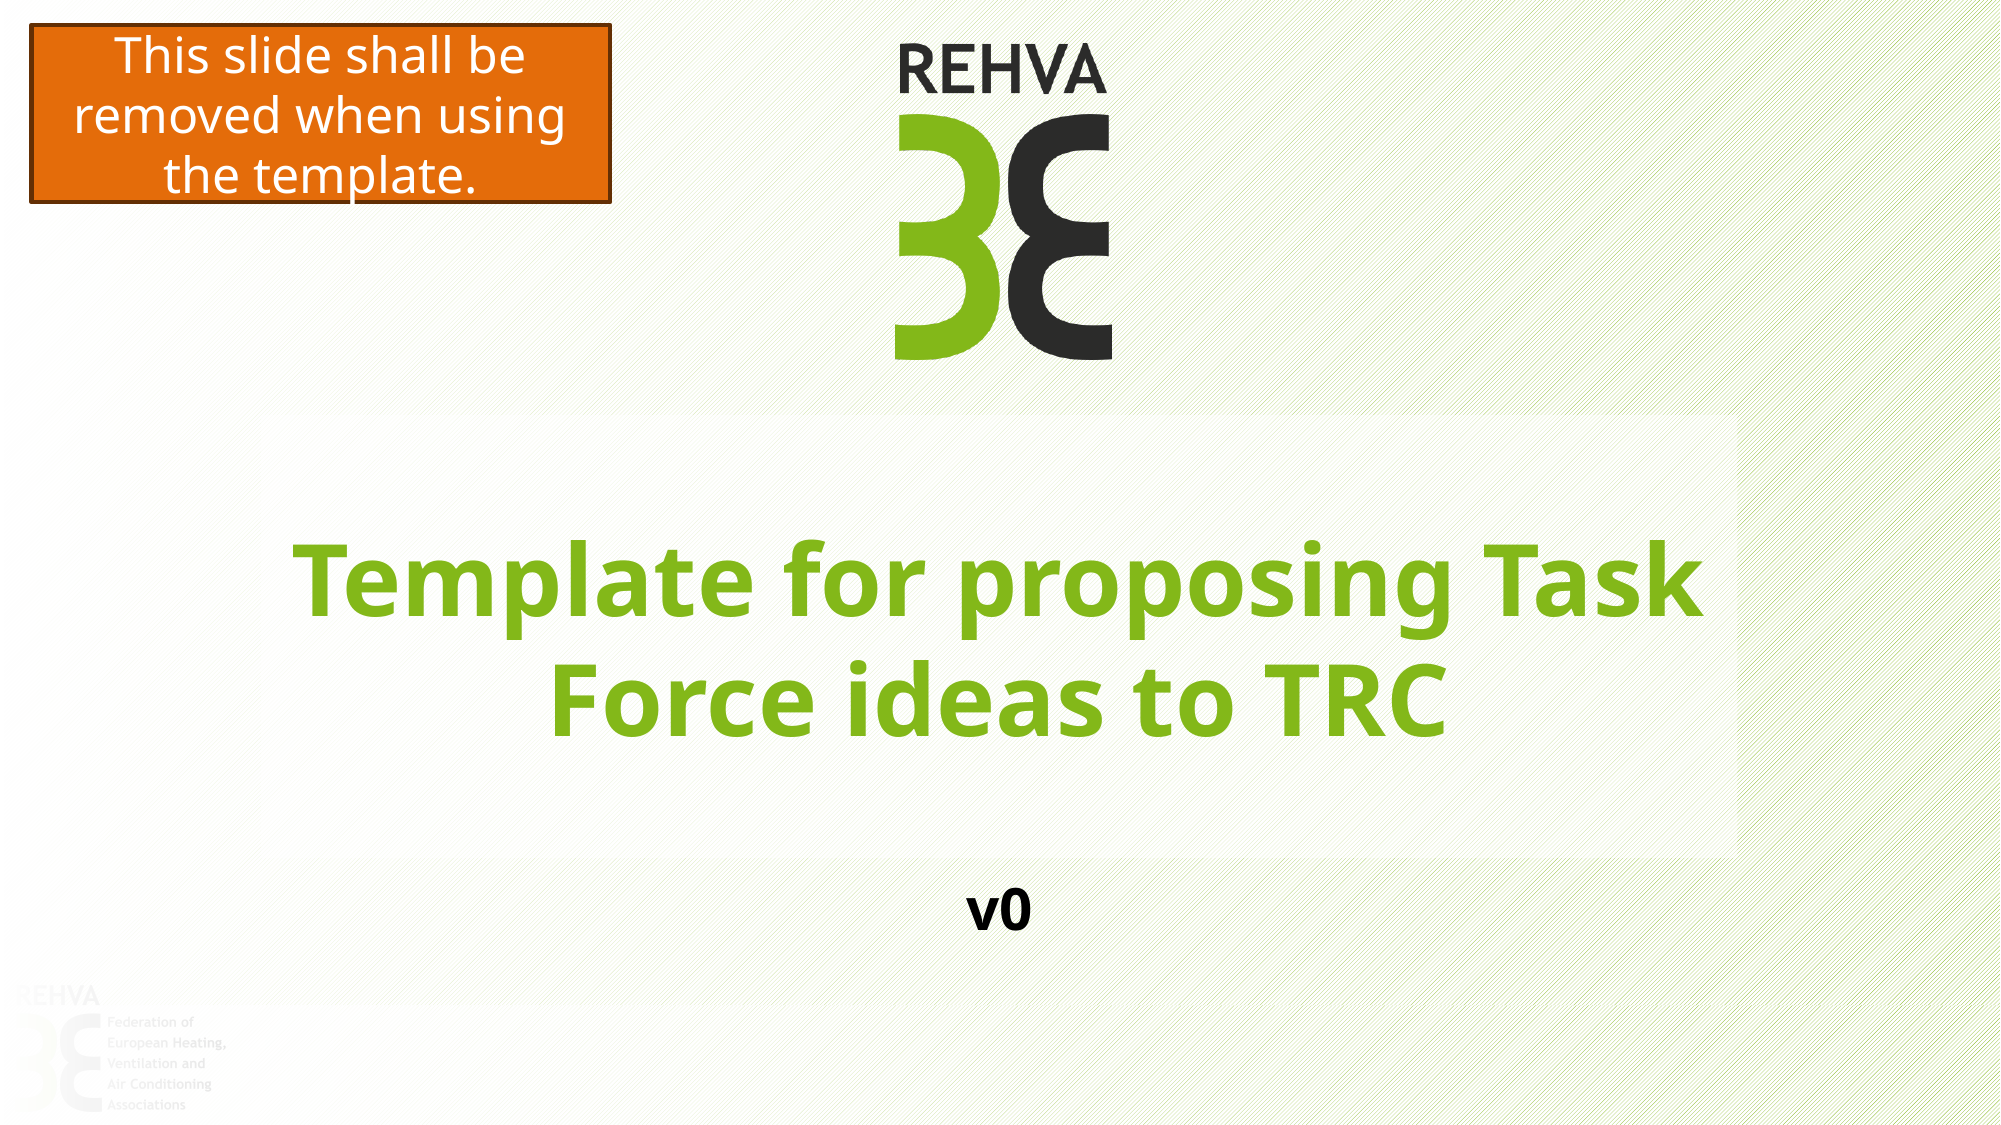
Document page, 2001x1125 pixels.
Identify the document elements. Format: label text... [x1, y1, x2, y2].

picture [895, 43, 1112, 360]
subtitle v0 [261, 857, 1739, 1006]
title Template for proposing Task Force ideas to TRC [260, 414, 1738, 858]
text_box This slide shall be removed when using the template. [29, 23, 612, 204]
